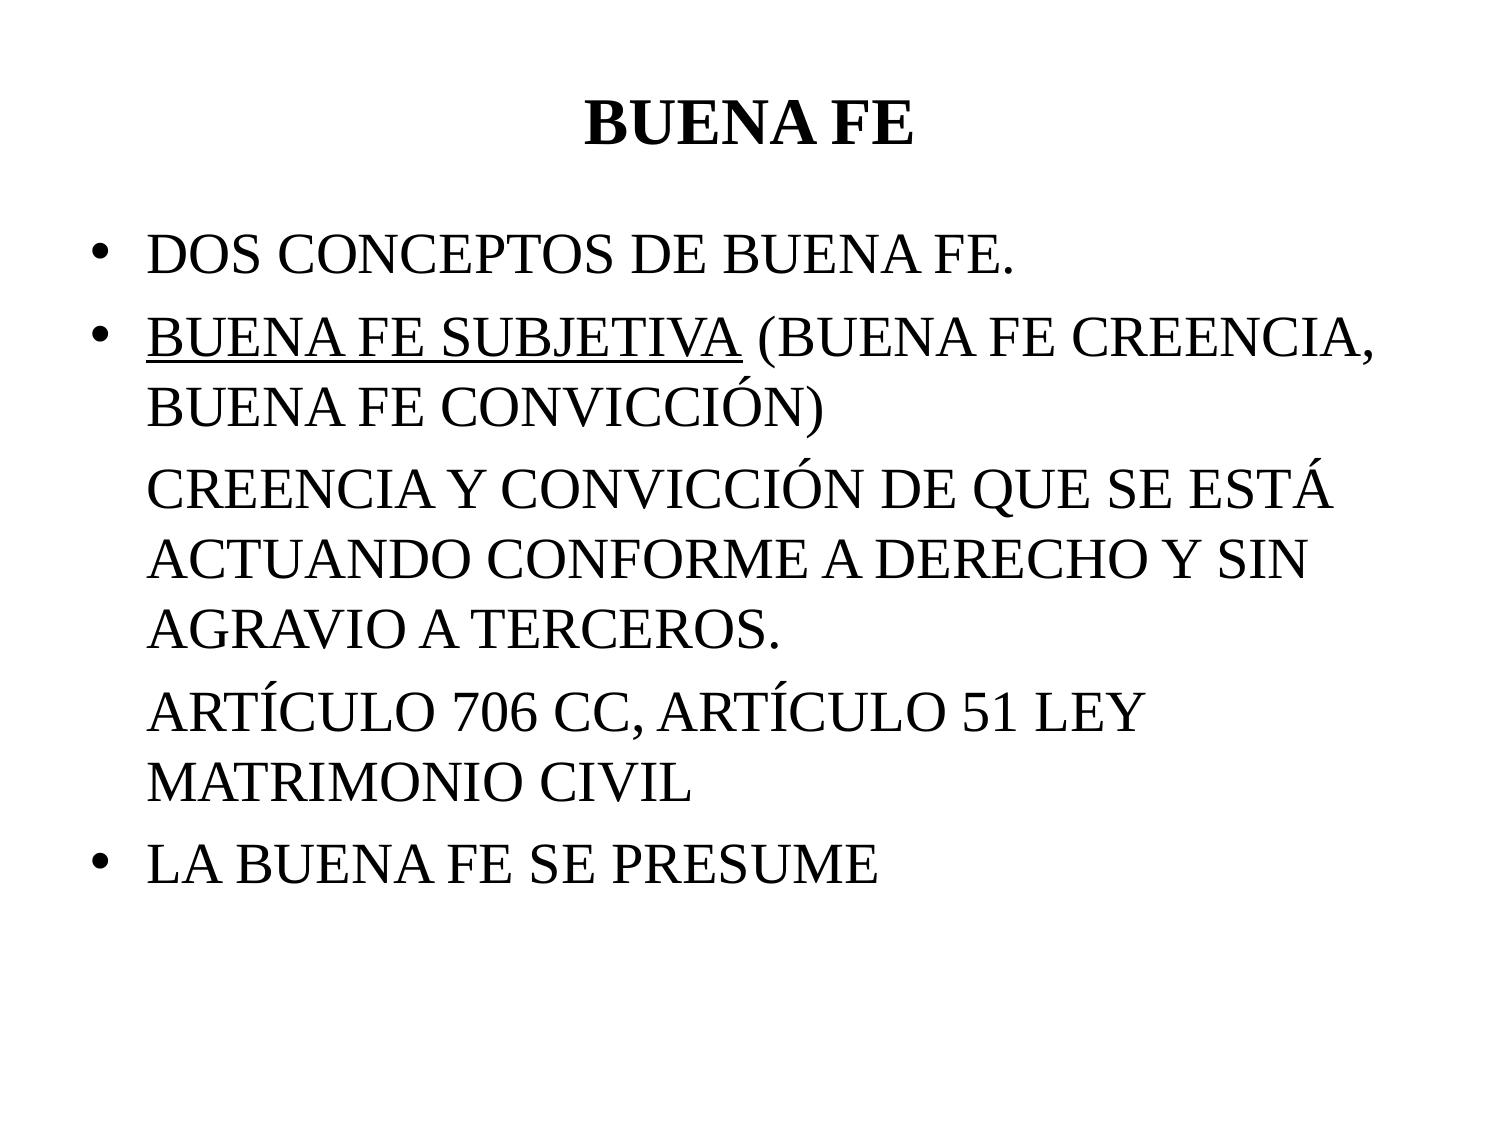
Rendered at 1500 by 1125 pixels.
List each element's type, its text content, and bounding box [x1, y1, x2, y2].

list DOS CONCEPTOS DE BUENA FE. BUENA FE SUBJETIVA (BUENA FE CREENCIA, BUENA FE CONVICCIÓN) CREENCIA Y CONVICCIÓN DE QUE SE ESTÁ ACTUANDO CONFORME A DERECHO Y SIN AGRAVIO A TERCEROS. ARTÍCULO 706 CC, ARTÍCULO 51 LEY MATRIMONIO CIVIL LA BUENA FE SE PRESUME [75, 208, 1425, 1000]
title BUENA FE [75, 62, 1425, 173]
